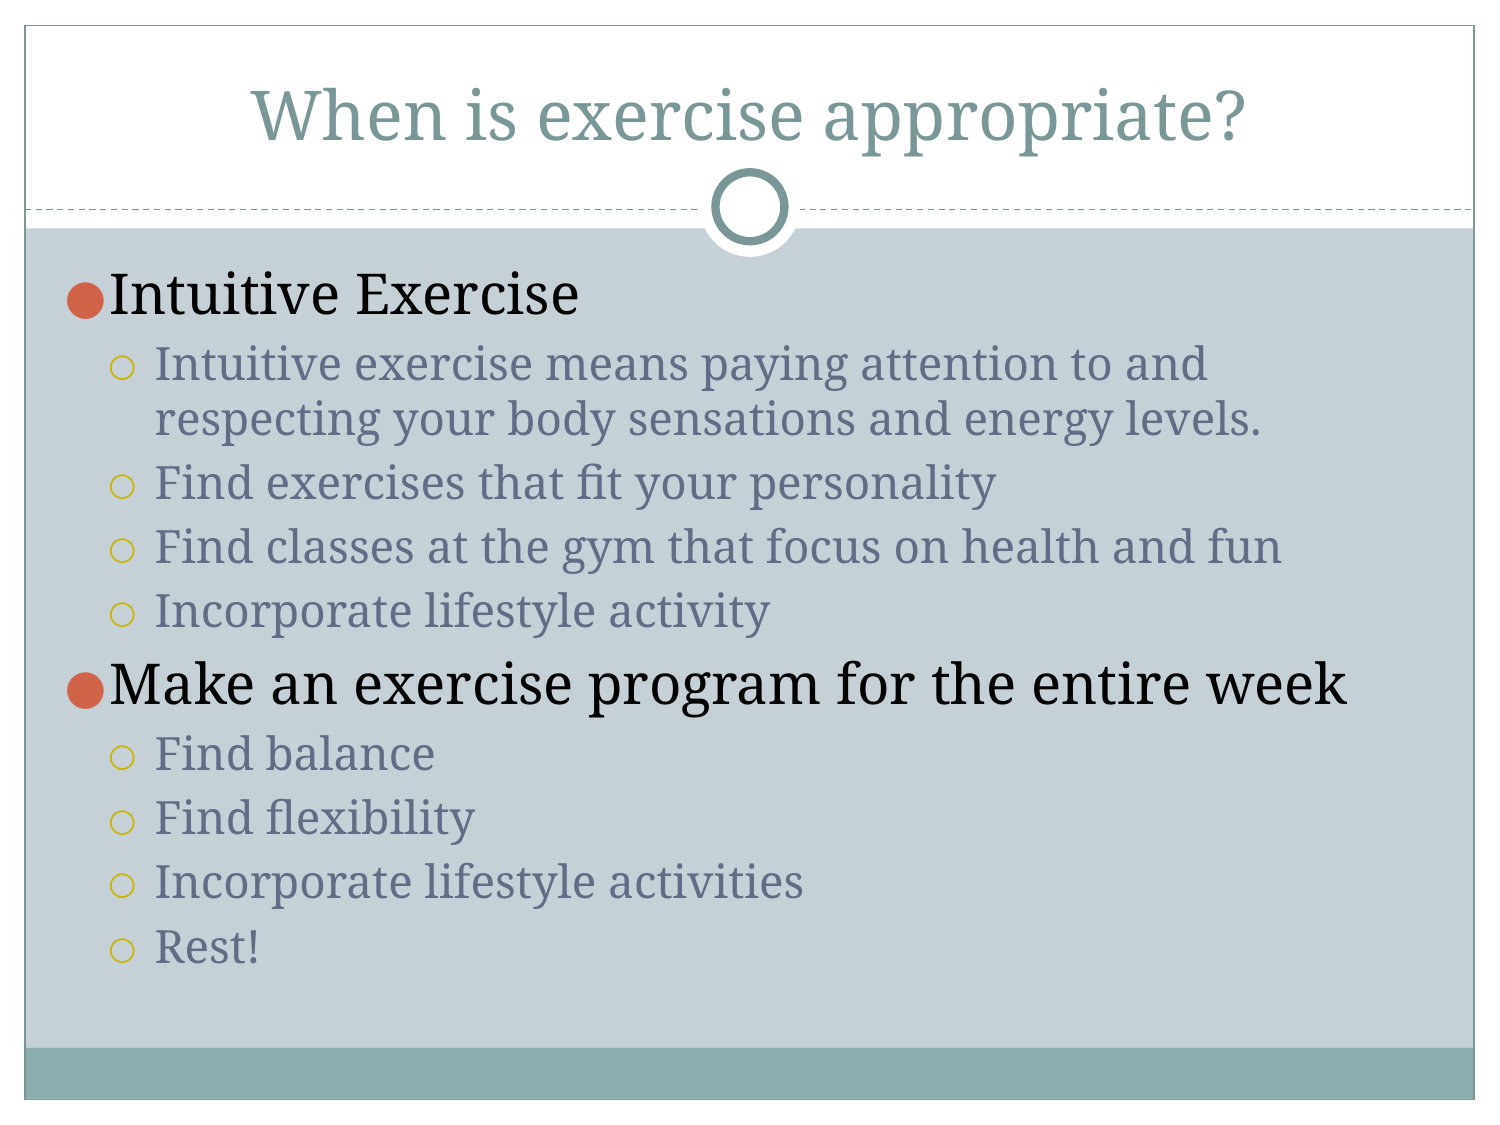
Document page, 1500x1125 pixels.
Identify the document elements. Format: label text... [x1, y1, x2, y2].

list Intuitive Exercise Intuitive exercise means paying attention to and respecting your body sensations and energy levels. Find exercises that fit your personality Find classes at the gym that focus on health and fun Incorporate lifestyle activity Make an exercise program for the entire week Find balance Find flexibility Incorporate lifestyle activities Rest! [49, 250, 1445, 1001]
title When is exercise appropriate? [49, 37, 1450, 162]
